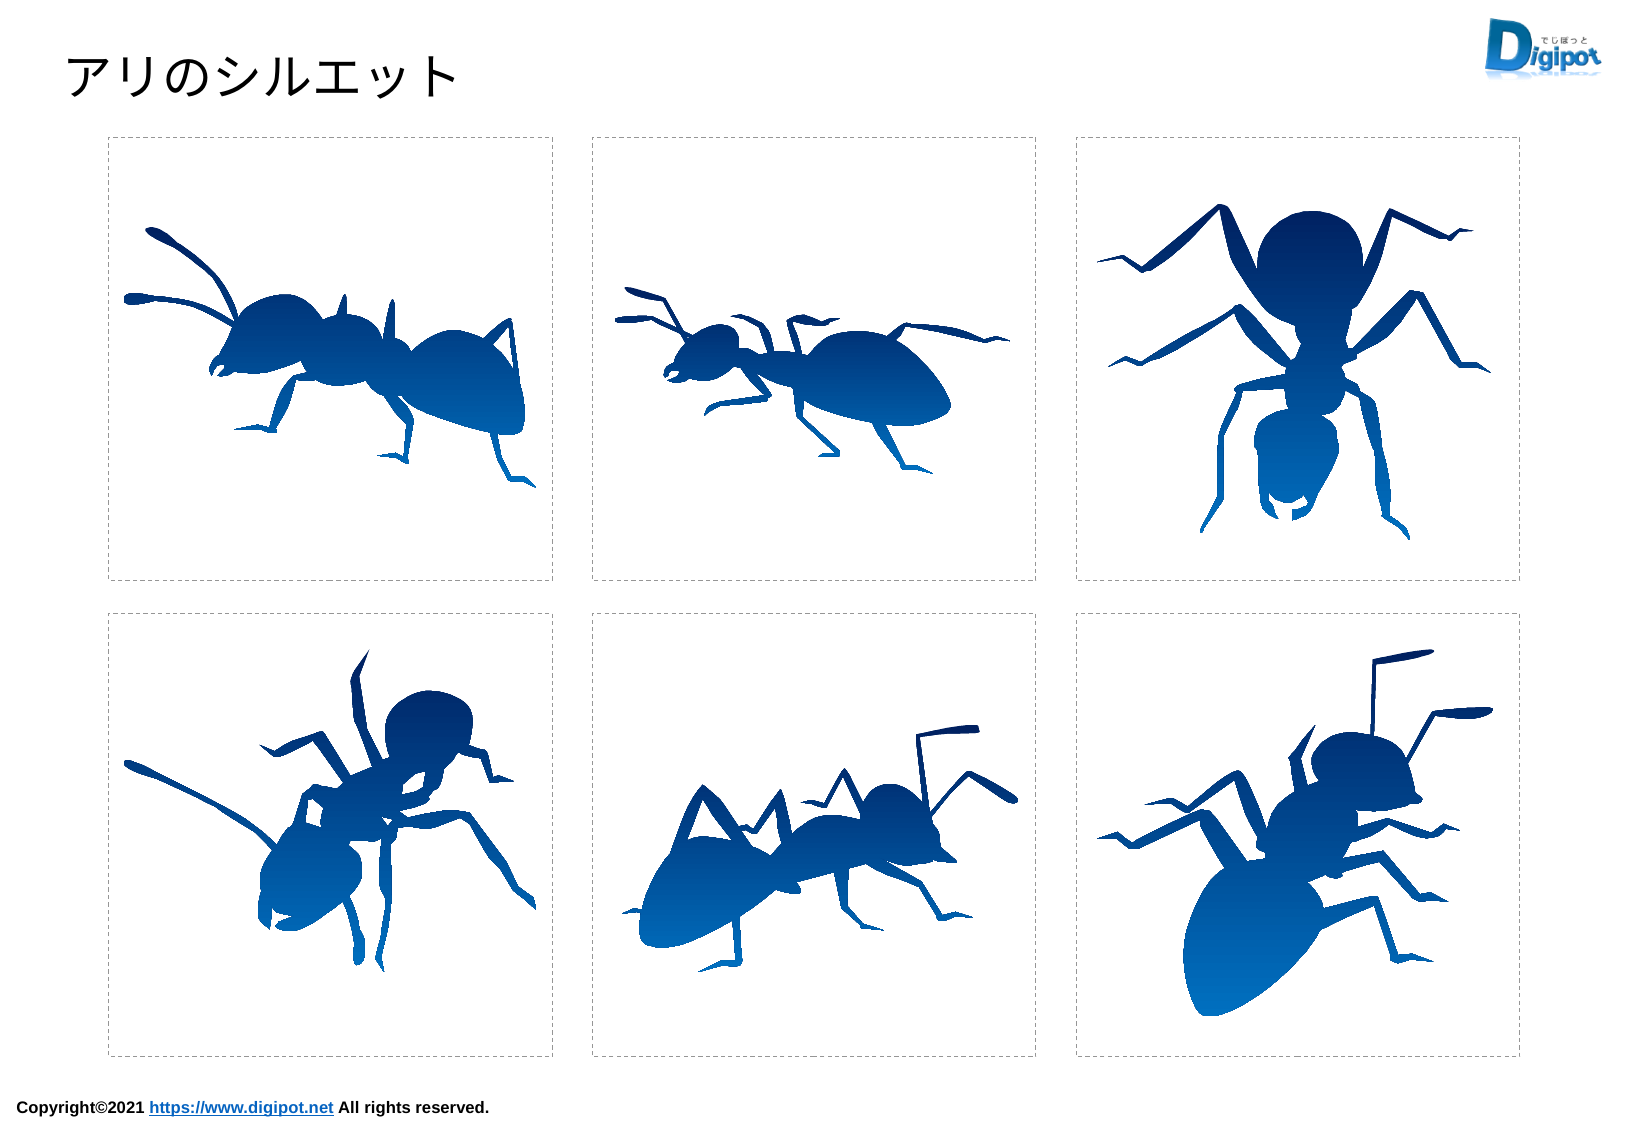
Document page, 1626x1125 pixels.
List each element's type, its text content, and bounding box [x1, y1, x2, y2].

picture [1485, 18, 1602, 82]
text_box [123, 649, 537, 973]
text_box [1097, 203, 1491, 541]
text_box アリのシルエット [47, 38, 478, 113]
text_box [622, 724, 1018, 973]
text_box [614, 287, 1011, 474]
text_box [1097, 649, 1494, 1017]
text_box [123, 227, 537, 488]
